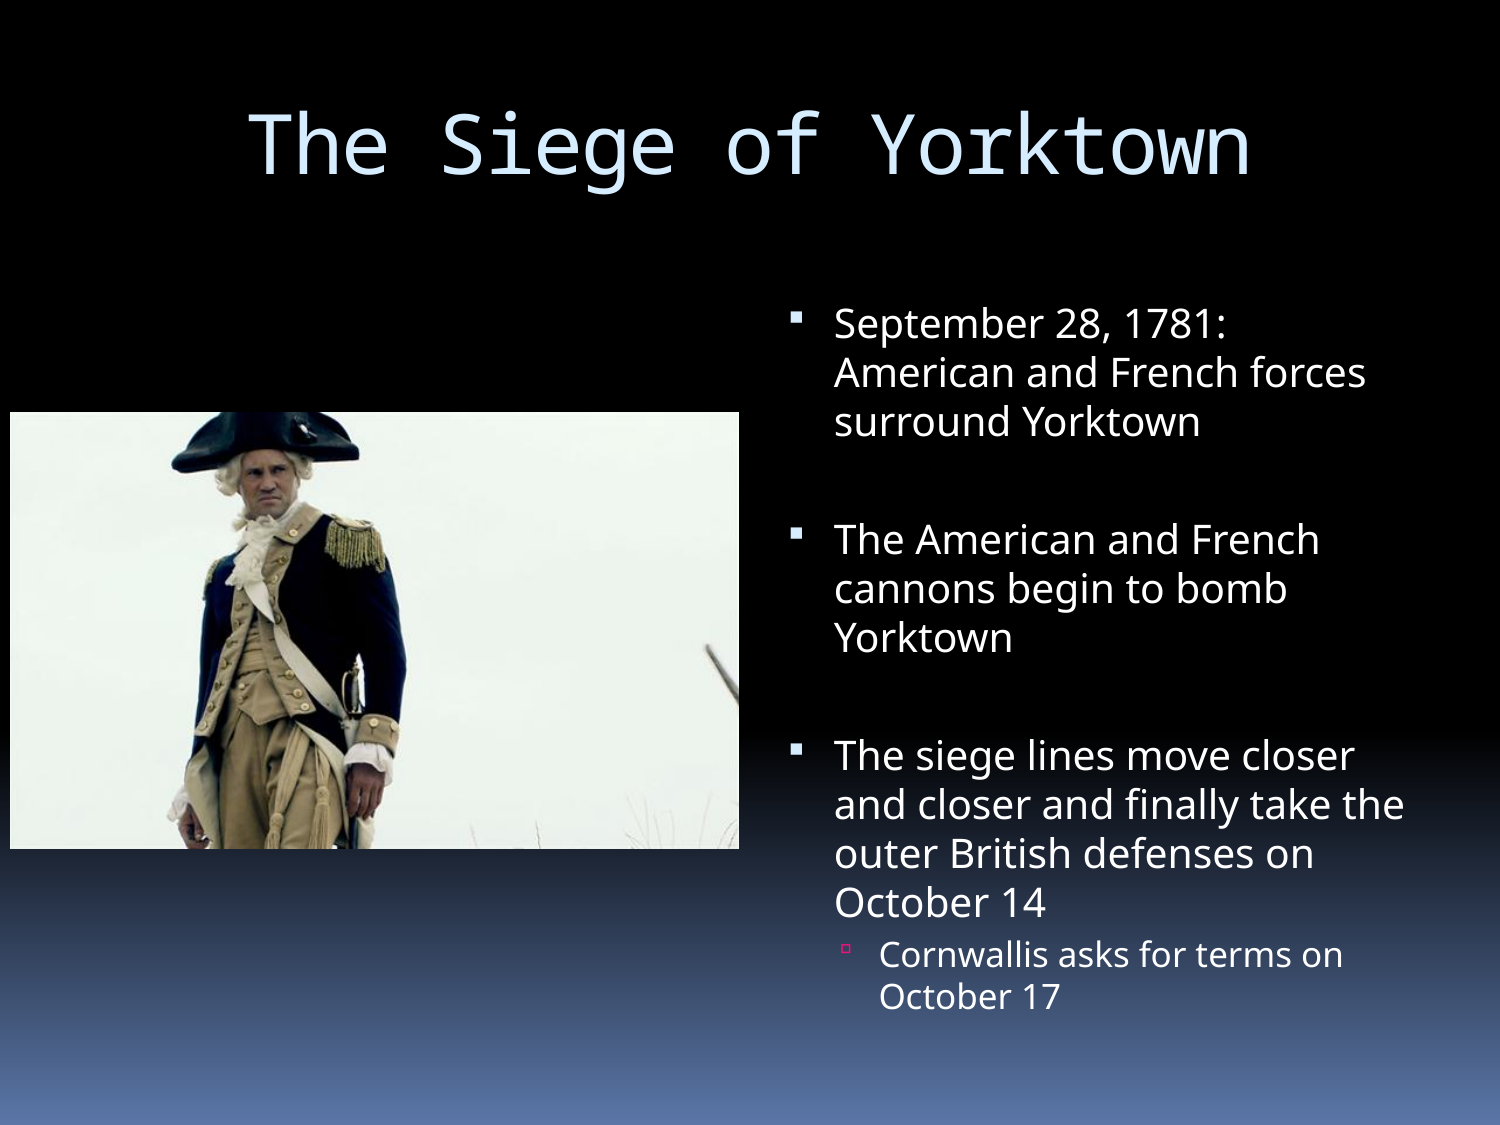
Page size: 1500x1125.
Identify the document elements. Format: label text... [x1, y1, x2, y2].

title The Siege of Yorktown [75, 83, 1425, 234]
list September 28, 1781: American and French forces surround Yorktown The American and French cannons begin to bomb Yorktown The siege lines move closer and closer and finally take the outer British defenses on October 14 Cornwallis asks for terms on October 17 [763, 290, 1427, 1033]
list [9, 411, 740, 849]
